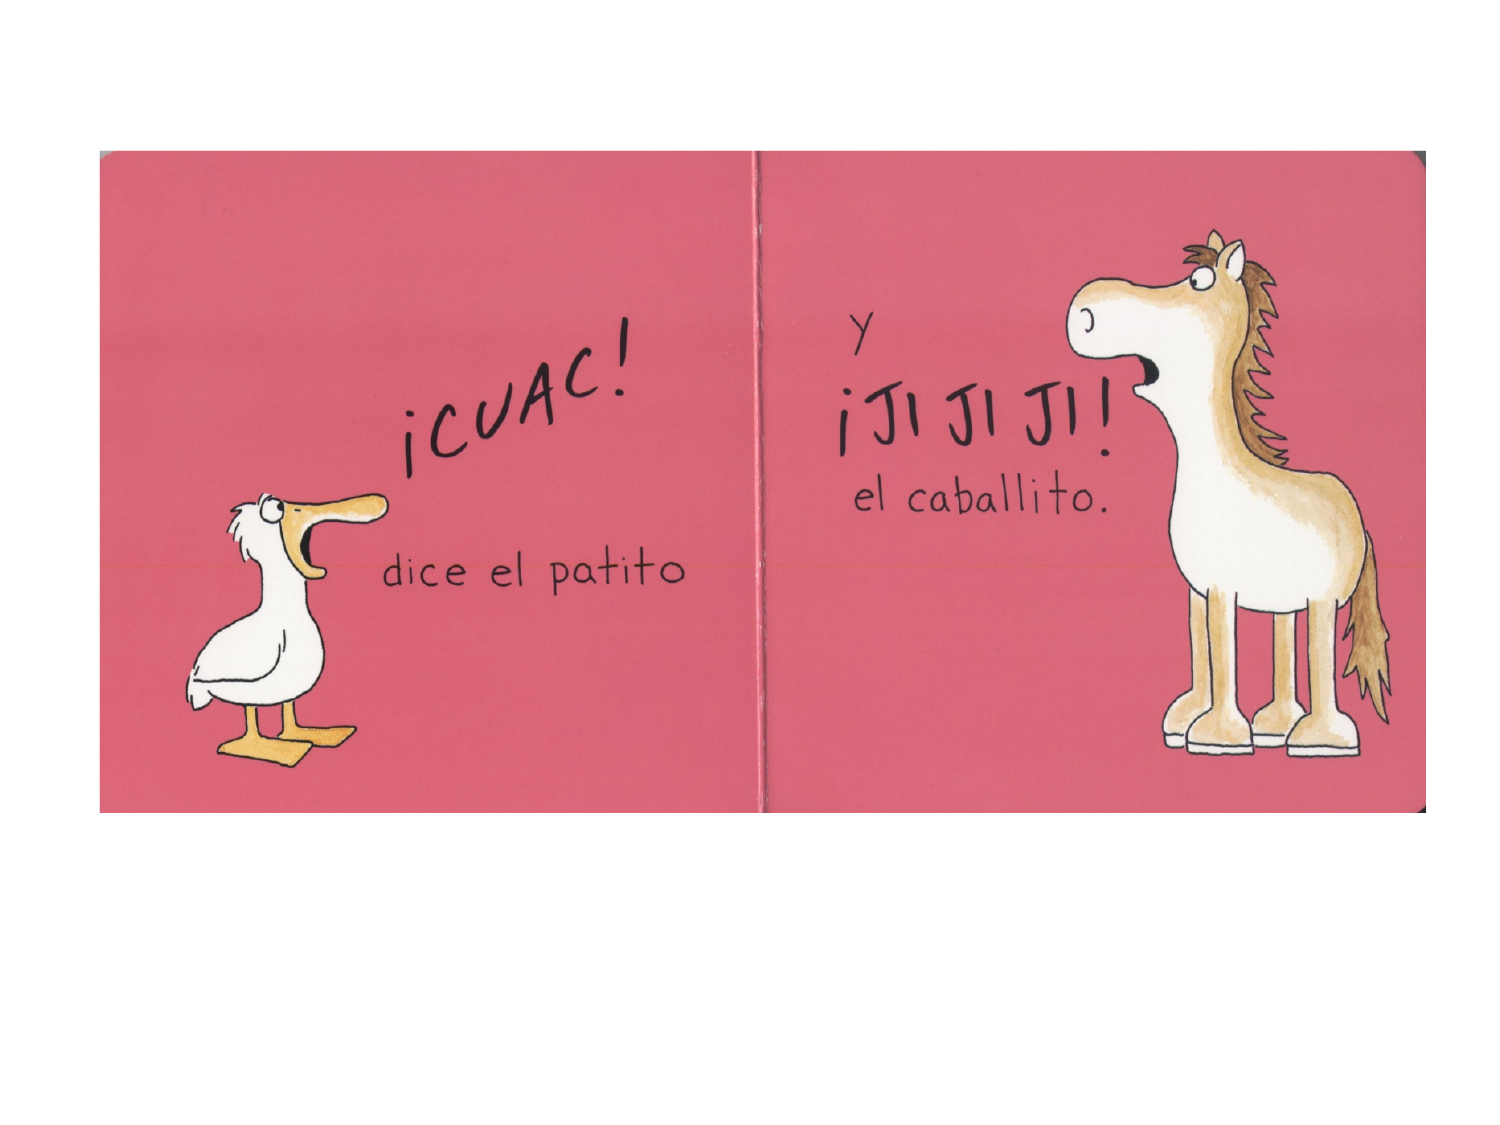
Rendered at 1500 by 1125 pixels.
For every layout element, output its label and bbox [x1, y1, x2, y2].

picture [101, 0, 1425, 1125]
